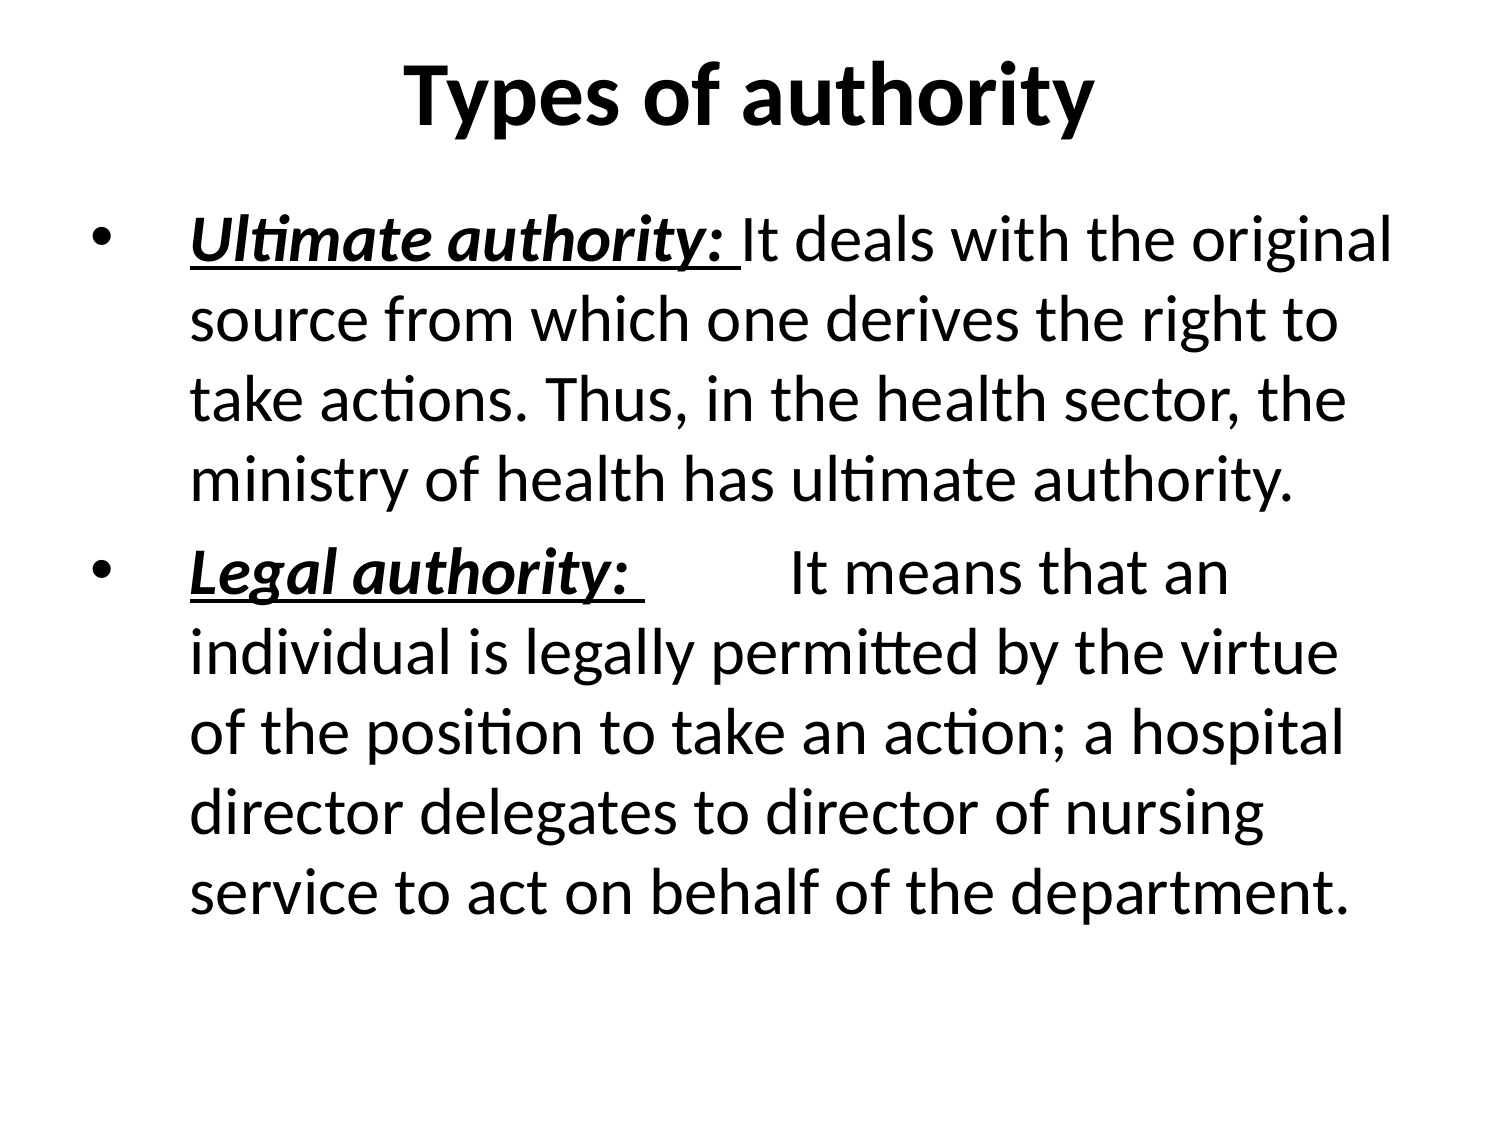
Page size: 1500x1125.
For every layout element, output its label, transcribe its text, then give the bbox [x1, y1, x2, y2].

title Types of authority [74, 0, 1426, 187]
list Ultimate authority: It deals with the original source from which one derives the right to take actions. Thus, in the health sector, the ministry of health has ultimate authority. Legal authority: It means that an individual is legally permitted by the virtue of the position to take an action; a hospital director delegates to director of nursing service to act on behalf of the department. [74, 187, 1426, 863]
